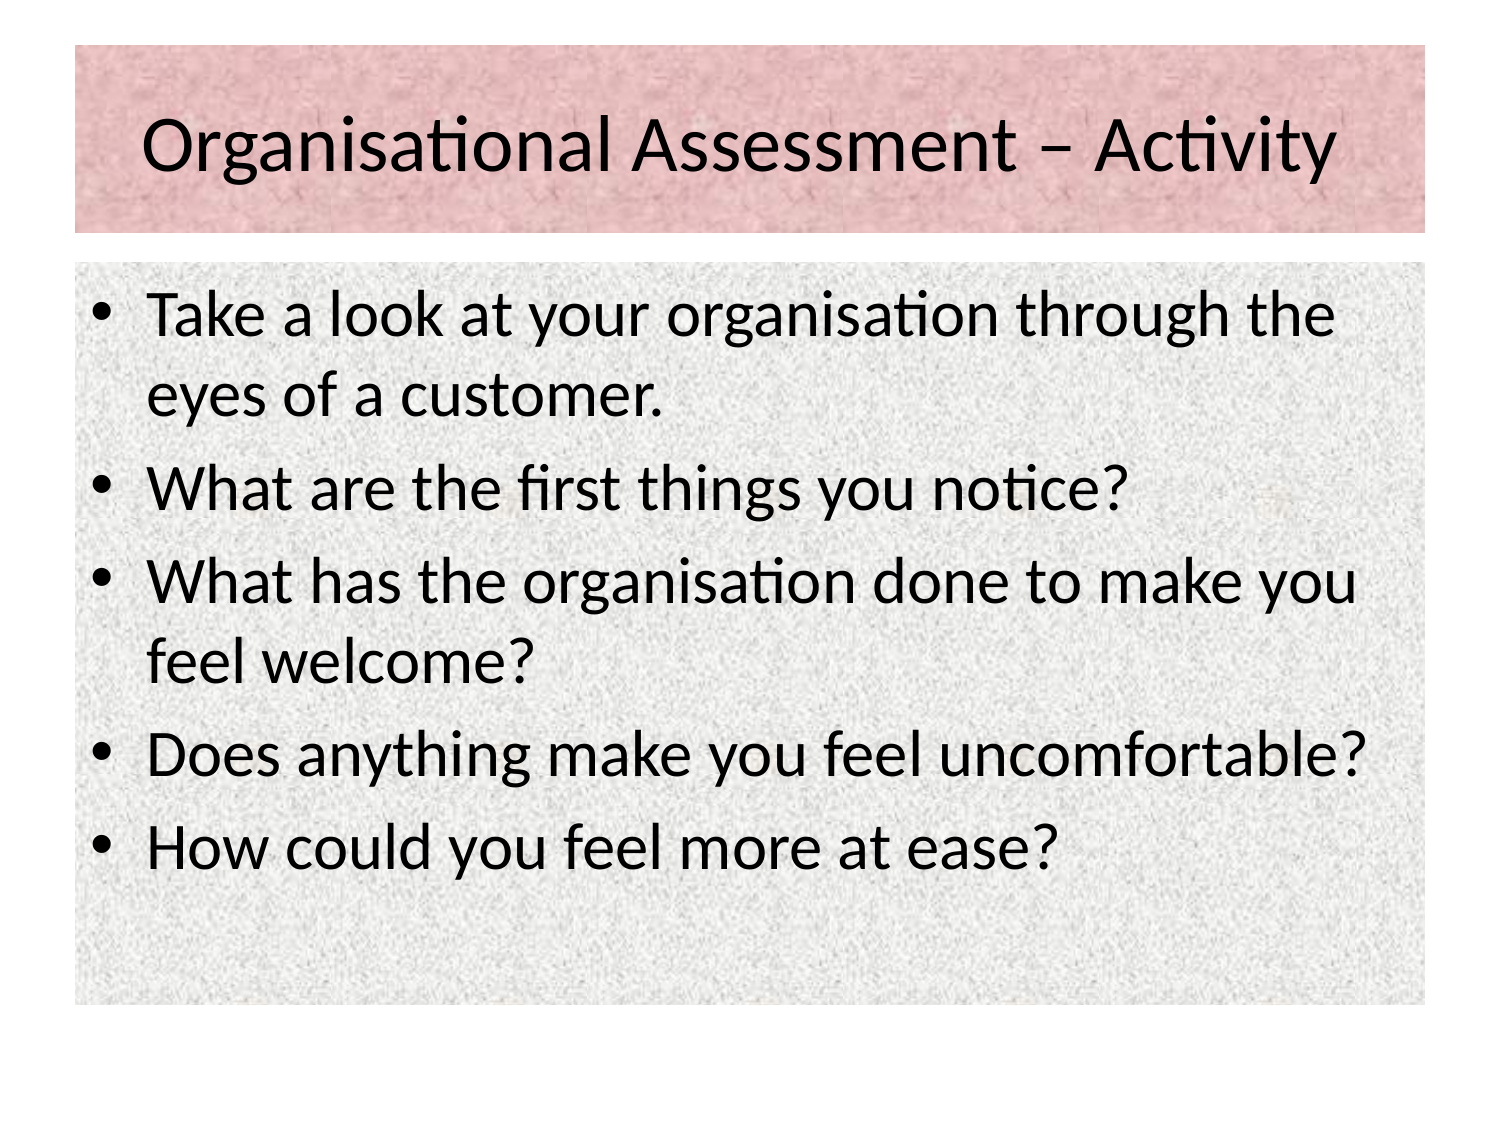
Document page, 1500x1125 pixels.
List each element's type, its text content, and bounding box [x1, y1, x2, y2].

title Organisational Assessment – Activity [75, 45, 1425, 233]
list Take a look at your organisation through the eyes of a customer. What are the first things you notice? What has the organisation done to make you feel welcome? Does anything make you feel uncomfortable? How could you feel more at ease? [75, 262, 1425, 1005]
